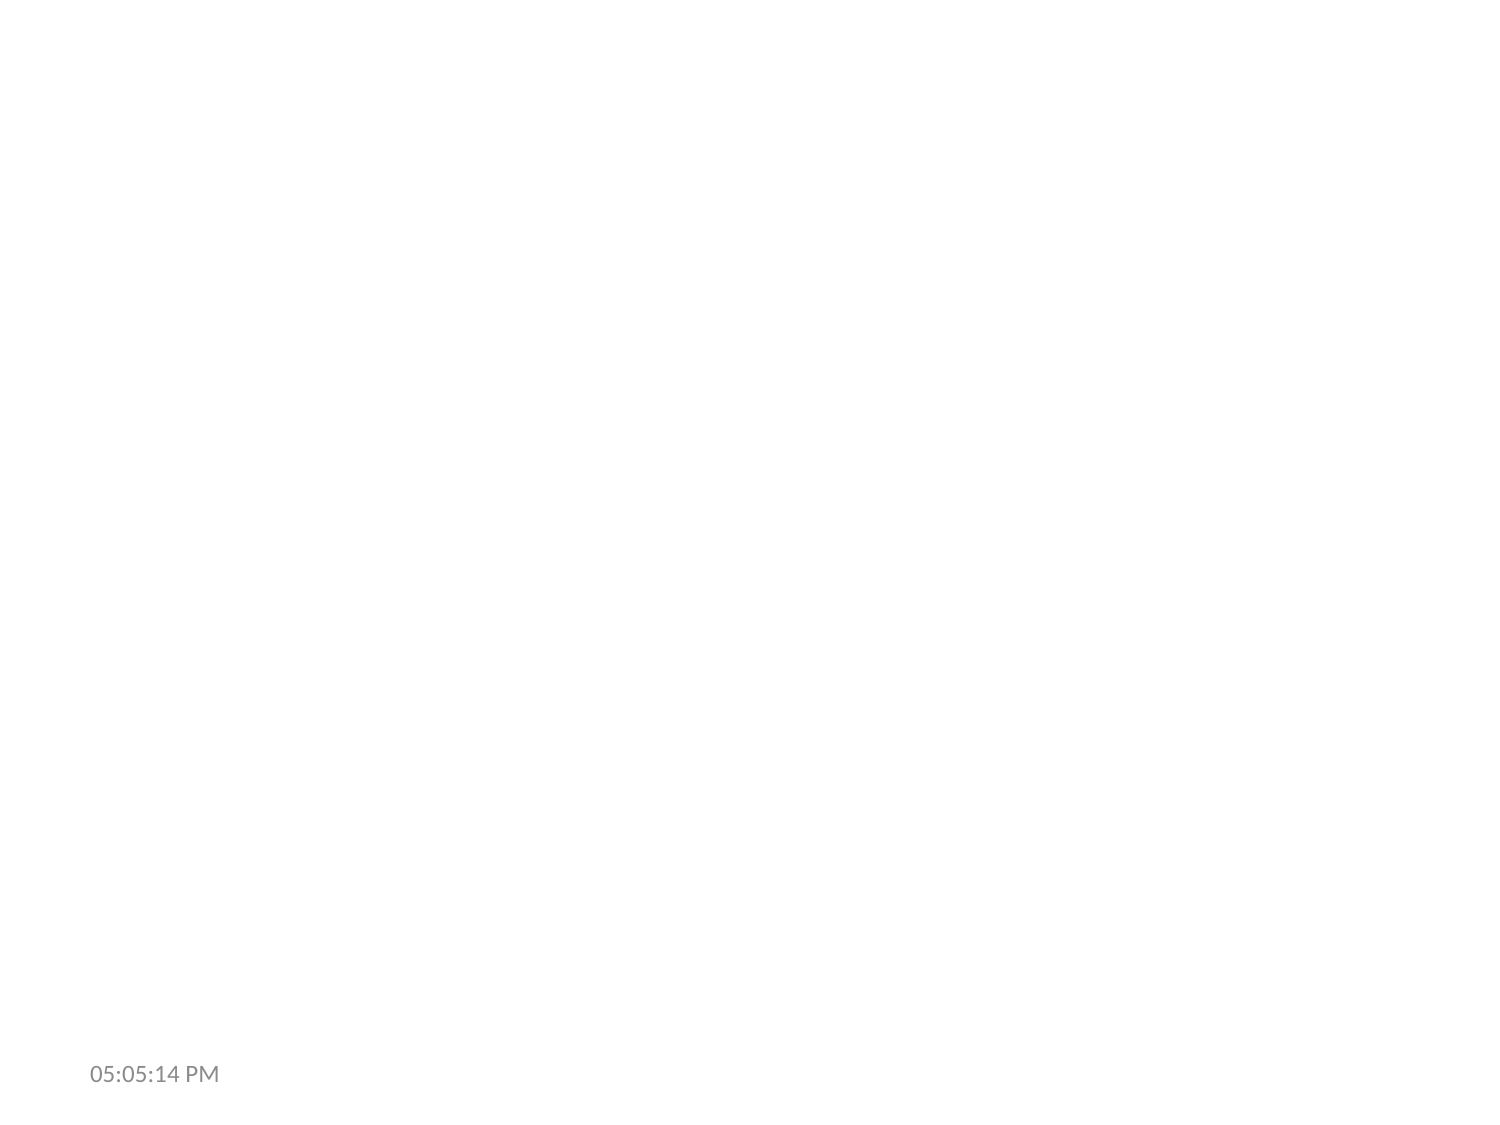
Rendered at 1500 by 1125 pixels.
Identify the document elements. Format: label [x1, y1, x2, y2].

slide_number [75, 1042, 425, 1103]
